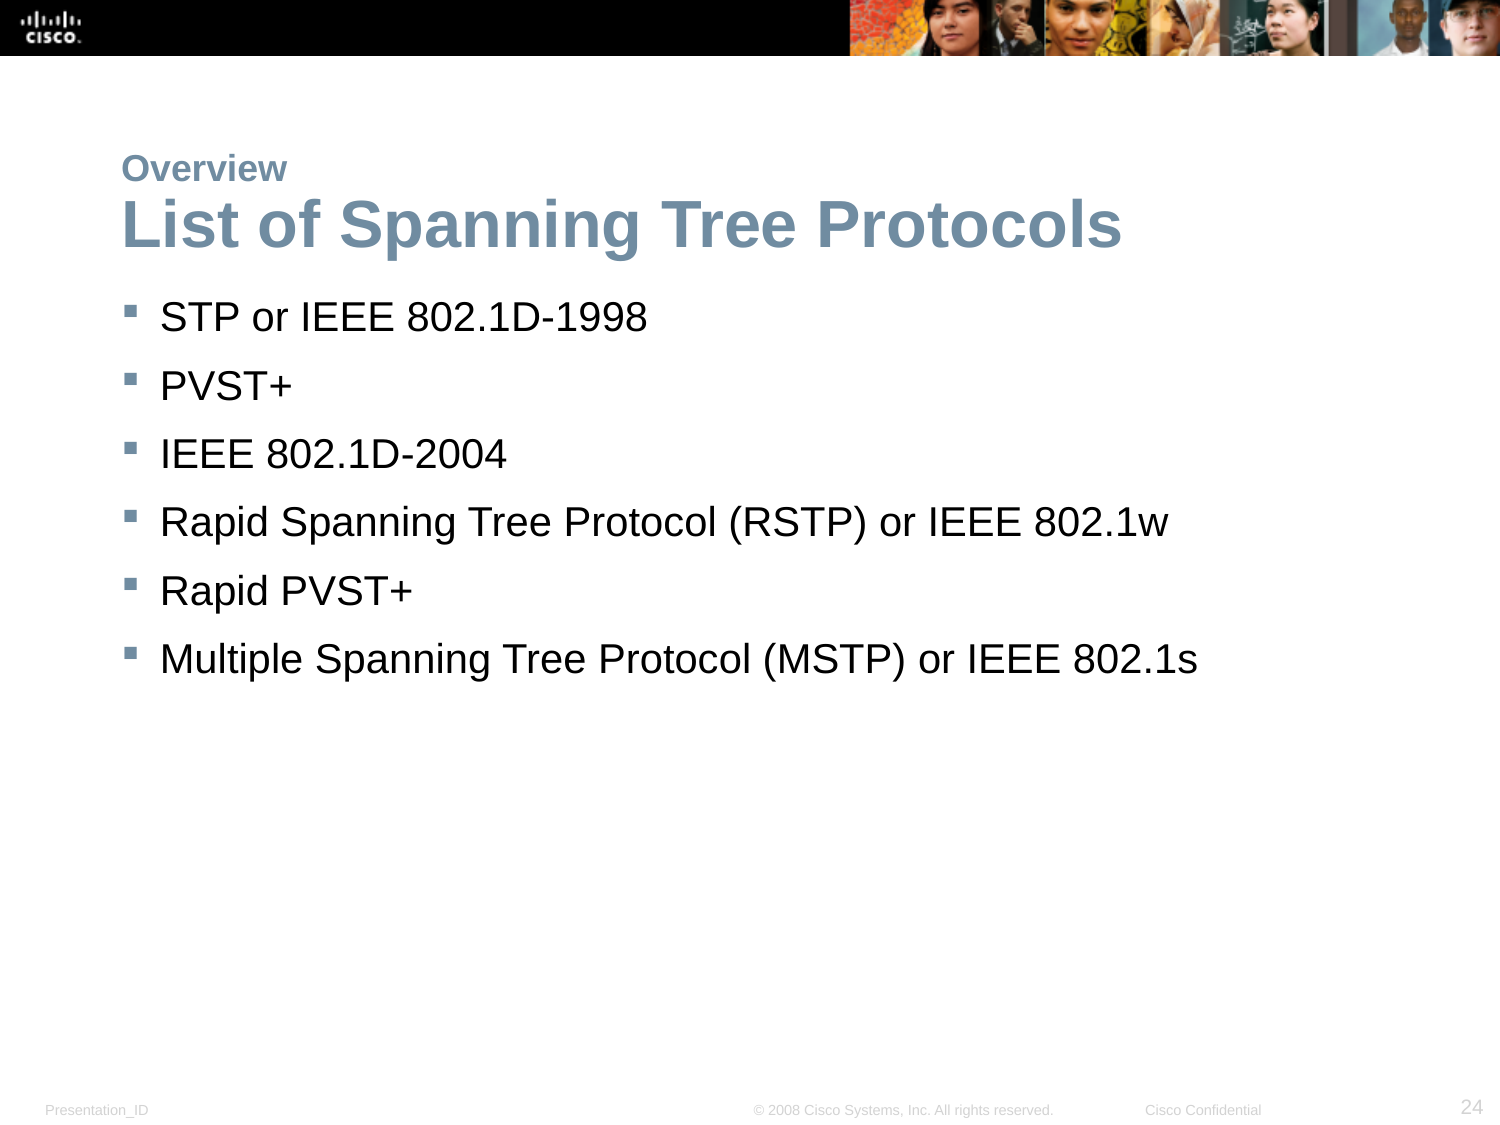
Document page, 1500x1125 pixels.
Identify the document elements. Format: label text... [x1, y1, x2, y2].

title Overview List of Spanning Tree Protocols [107, 130, 1444, 269]
picture [0, 0, 1500, 56]
list STP or IEEE 802.1D-1998 PVST+ IEEE 802.1D-2004 Rapid Spanning Tree Protocol (RSTP) or IEEE 802.1w Rapid PVST+ Multiple Spanning Tree Protocol (MSTP) or IEEE 802.1s [107, 286, 1411, 995]
